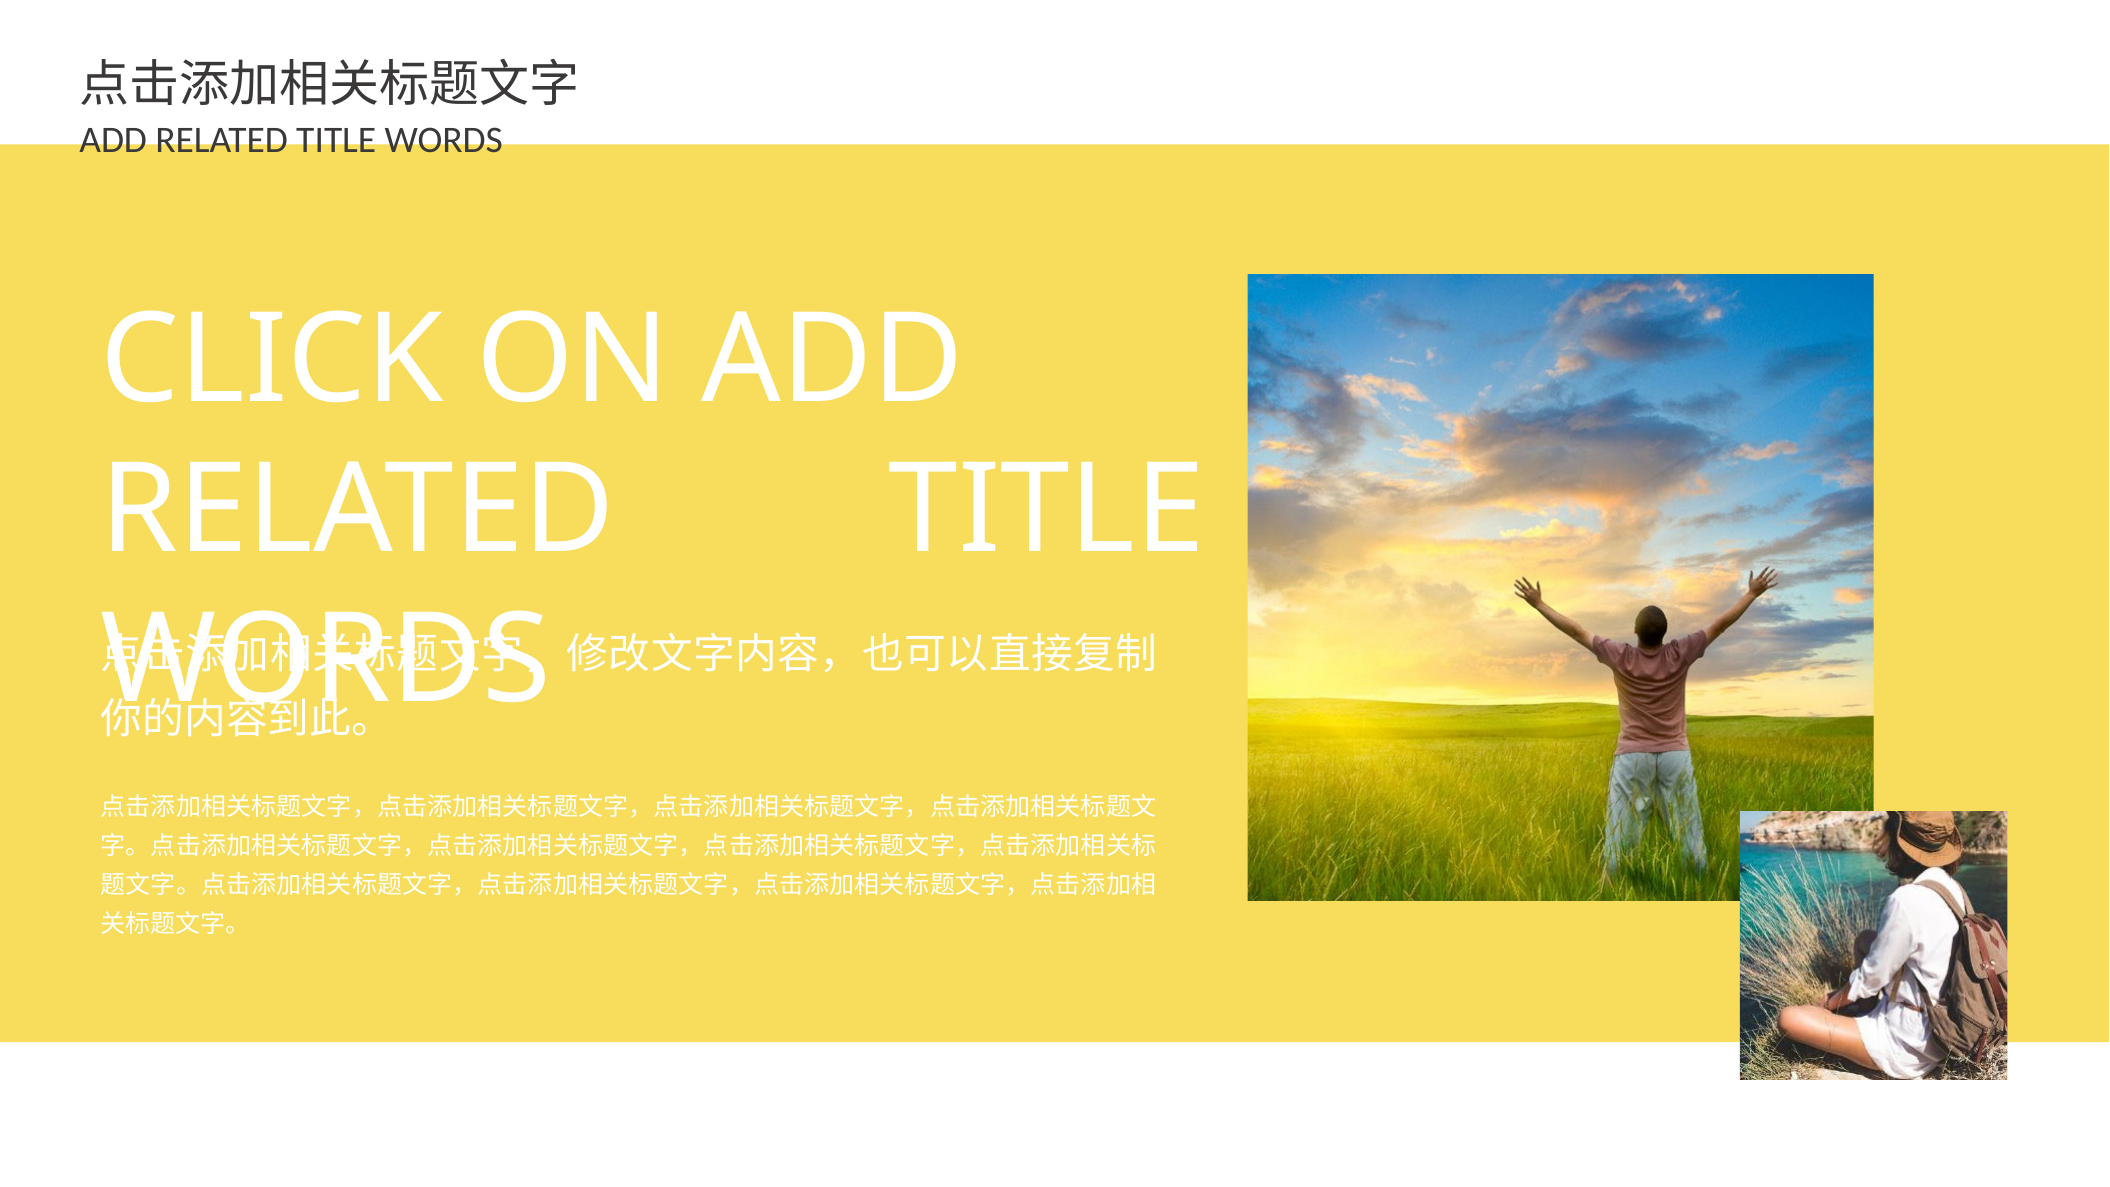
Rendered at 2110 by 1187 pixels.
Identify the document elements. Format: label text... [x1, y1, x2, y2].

text_box [1739, 811, 2008, 1080]
text_box 点击添加相关标题文字 [63, 43, 596, 120]
text_box [0, 143, 2110, 1043]
text_box [1247, 273, 1875, 901]
text_box 点击添加相关标题文字，修改文字内容，也可以直接复制你的内容到此。 点击添加相关标题文字，点击添加相关标题文字，点击添加相关标题文字，点击添加相关标题文字。点击添加相关标题文字，点击添加相关标题文字，点击添加相关标题文字，点击添加相关标题文字。点击添加相关标题文字，点击添加相关标题文字，点击添加相关标题文字，点击添加相关标题文字。 [86, 604, 1173, 945]
text_box ADD RELATED TITLE WORDS [63, 107, 520, 169]
text_box CLICK ON ADD RELATED TITLE WORDS [86, 269, 1220, 734]
